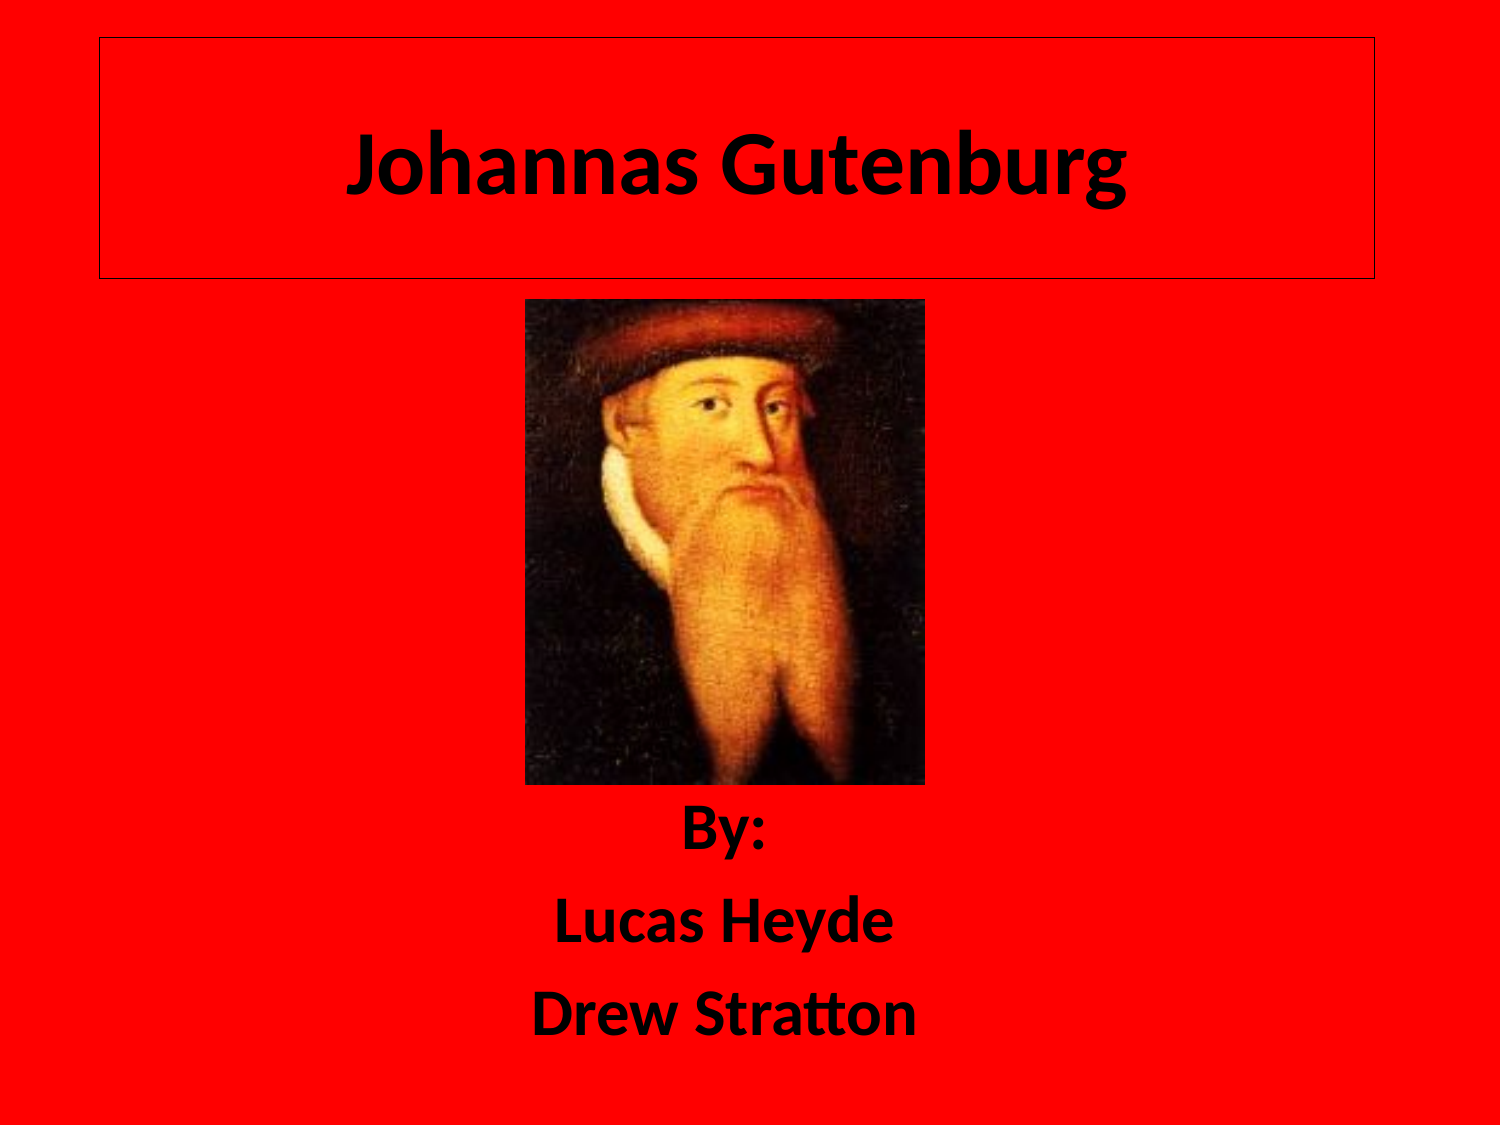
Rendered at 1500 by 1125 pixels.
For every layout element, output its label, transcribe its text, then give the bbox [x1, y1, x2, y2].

subtitle By: Lucas Heyde Drew Stratton [200, 774, 1250, 1063]
title Johannas Gutenburg [99, 37, 1375, 279]
picture [524, 299, 926, 785]
